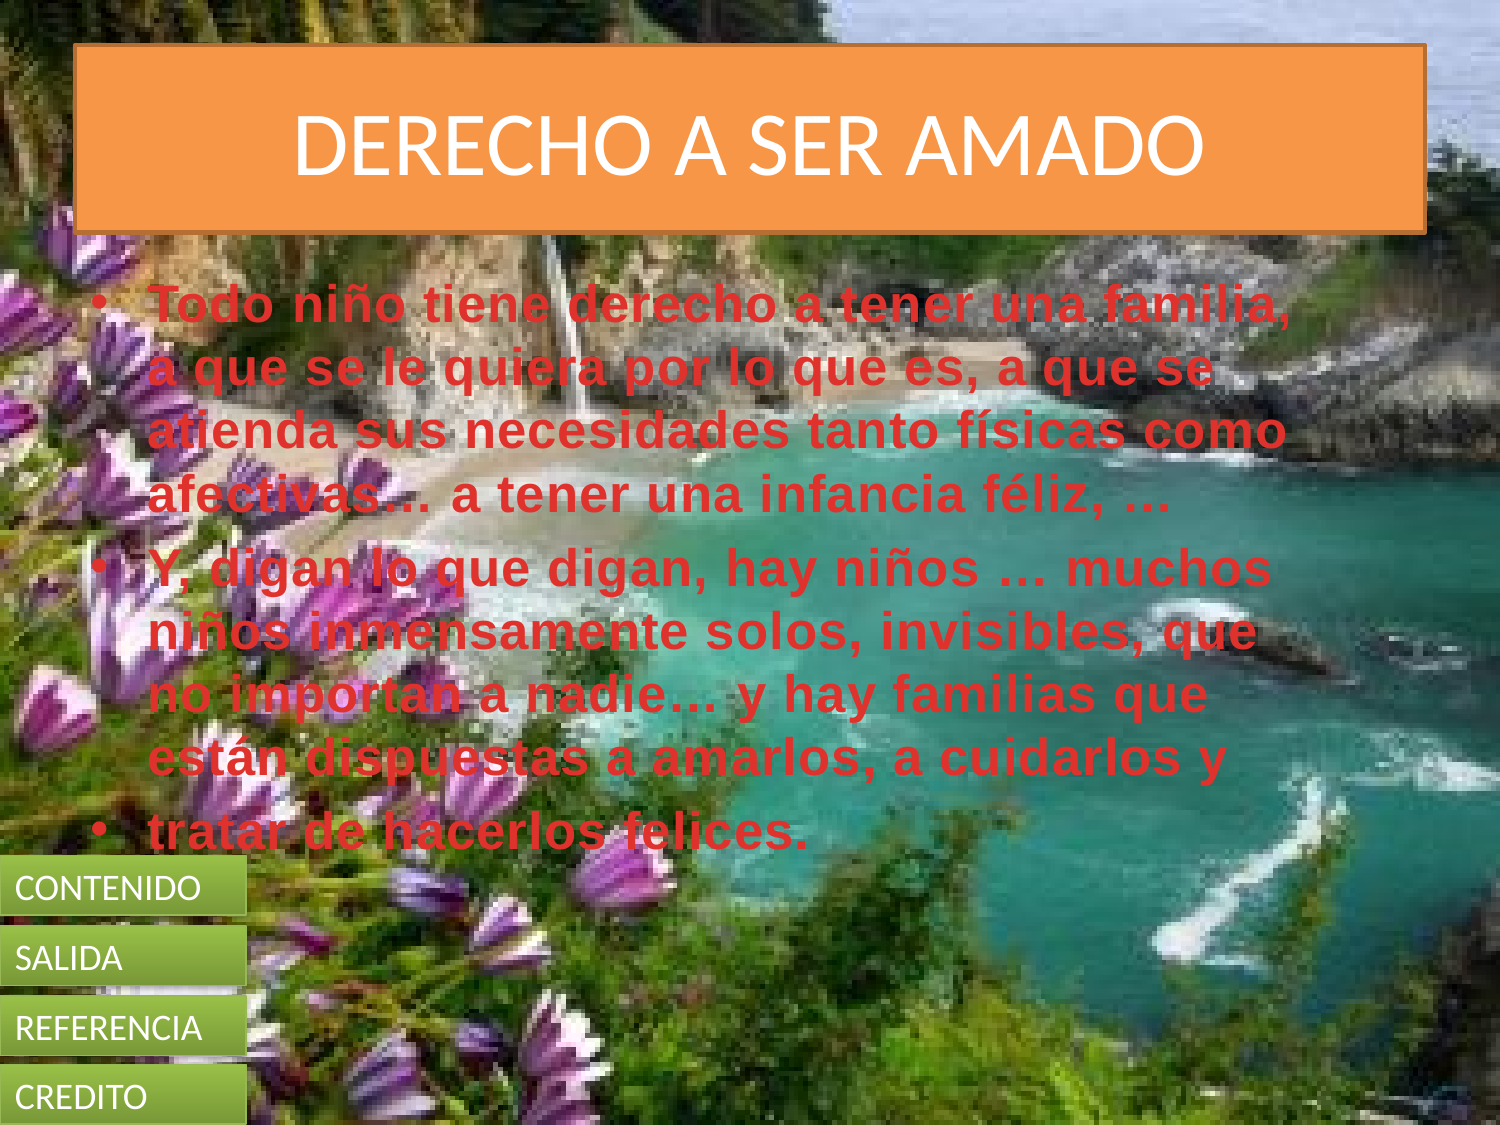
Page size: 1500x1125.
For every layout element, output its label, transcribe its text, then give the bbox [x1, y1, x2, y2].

list Todo niño tiene derecho a tener una familia, a que se le quiera por lo que es, a que se atienda sus necesidades tanto físicas como afectivas… a tener una infancia féliz, … Y, digan lo que digan, hay niños … muchos niños inmensamente solos, invisibles, que no importan a nadie… y hay familias que están dispuestas a amarlos, a cuidarlos y tratar de hacerlos felices. [75, 262, 1325, 879]
title DERECHO A SER AMADO [73, 43, 1427, 235]
picture [0, 0, 1500, 1125]
text_box REFERENCIA [0, 995, 247, 1056]
text_box SALIDA [0, 925, 247, 986]
text_box CREDITO [0, 1064, 247, 1125]
text_box CONTENIDO [0, 855, 247, 916]
